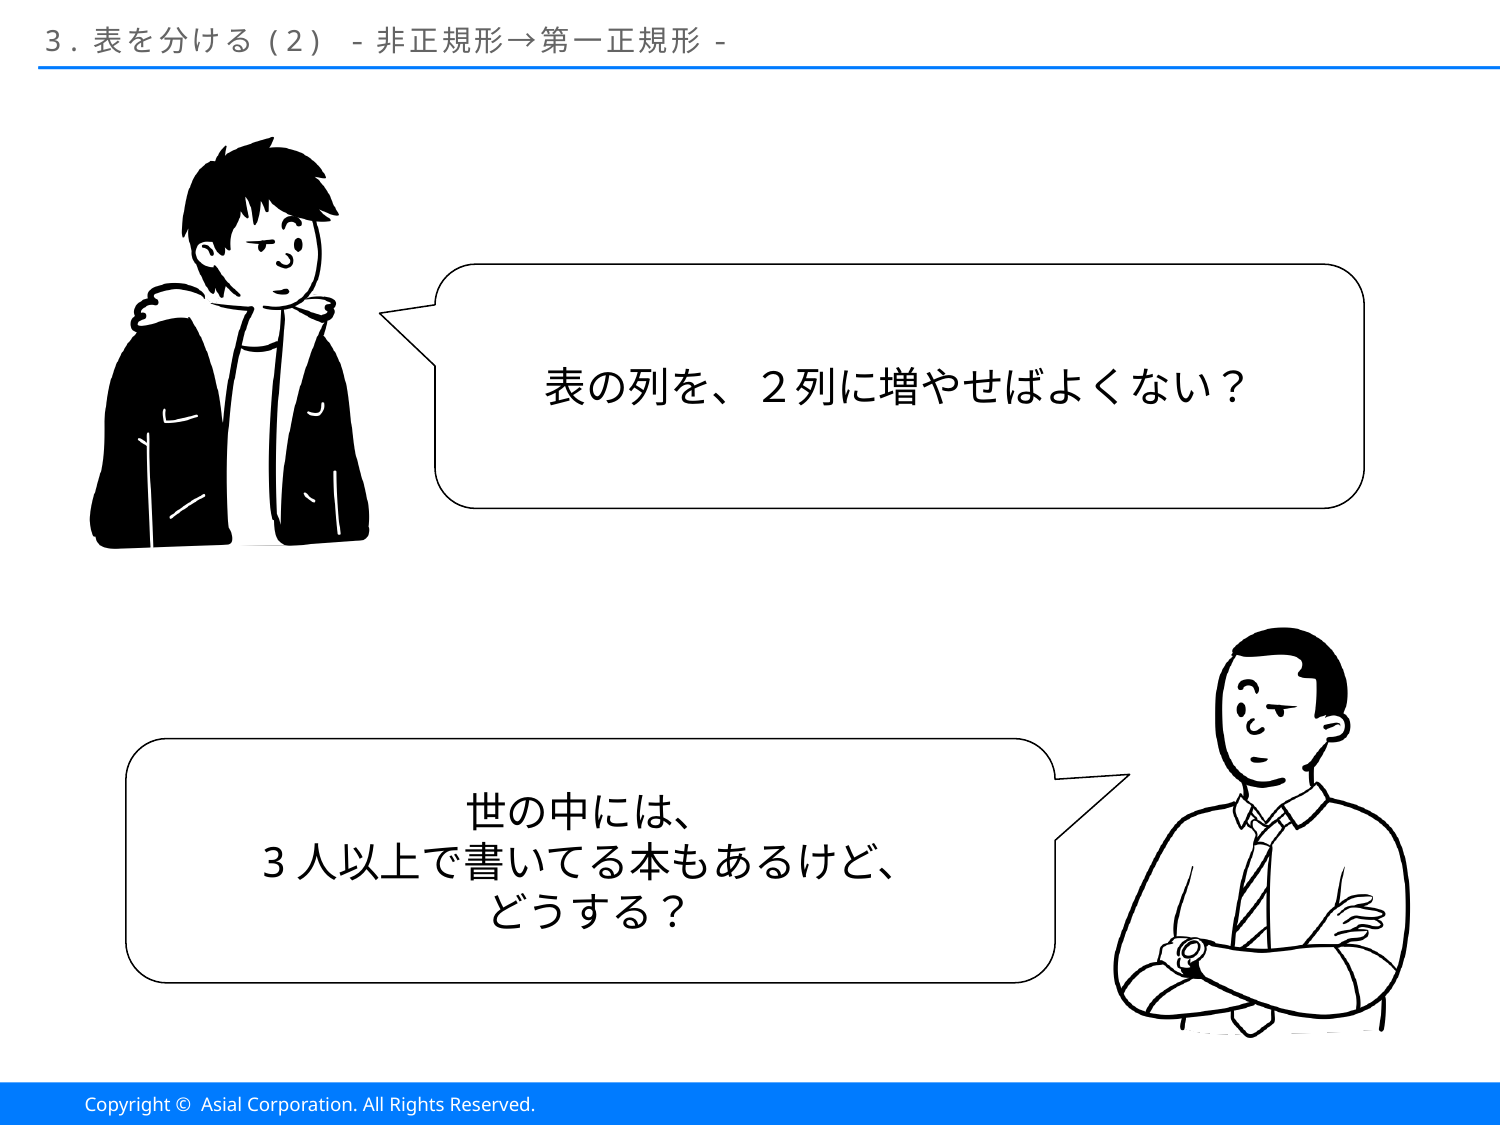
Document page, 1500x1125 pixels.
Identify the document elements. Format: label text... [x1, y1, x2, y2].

title 3.表を分ける(2) -非正規形→第一正規形- [29, 7, 1223, 72]
picture [1101, 616, 1423, 1050]
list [77, 127, 379, 561]
text_box 世の中には、 3人以上で書いてる本もあるけど、 どうする？ [123, 736, 1096, 985]
text_box 表の列を、２列に増やせばよくない？ [382, 262, 1367, 511]
